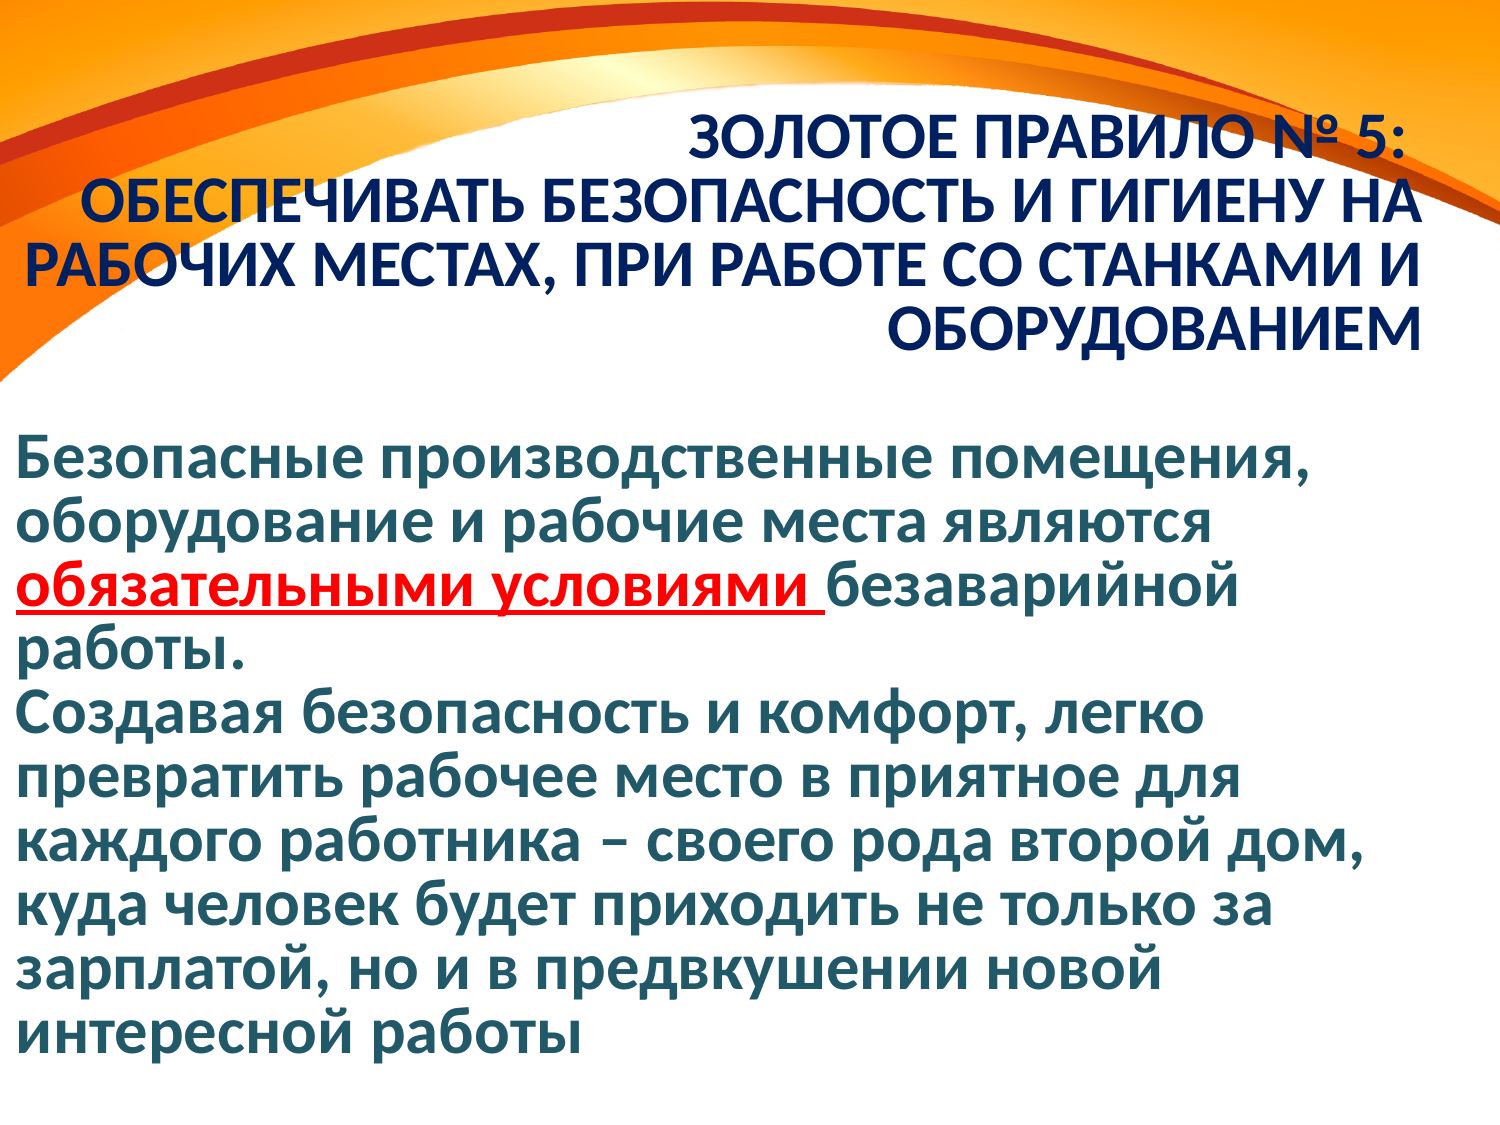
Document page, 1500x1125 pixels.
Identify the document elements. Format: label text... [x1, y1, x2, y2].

text_box ЗОЛОТОЕ ПРАВИЛО № 5: ОБЕСПЕЧИВАТЬ БЕЗОПАСНОСТЬ И ГИГИЕНУ НА РАБОЧИХ МЕСТАХ, ПРИ РАБОТЕ СО СТАНКАМИ И ОБОРУДОВАНИЕМ Безопасные производственные помещения, оборудование и рабочие места являются обязательными условиями безаварийной работы. Создавая безопасность и комфорт, легко превратить рабочее место в приятное для каждого работника – своего рода второй дом, куда человек будет приходить не только за зарплатой, но и в предвкушении новой интересной работы [1, 99, 1439, 1125]
picture [0, 0, 1500, 389]
